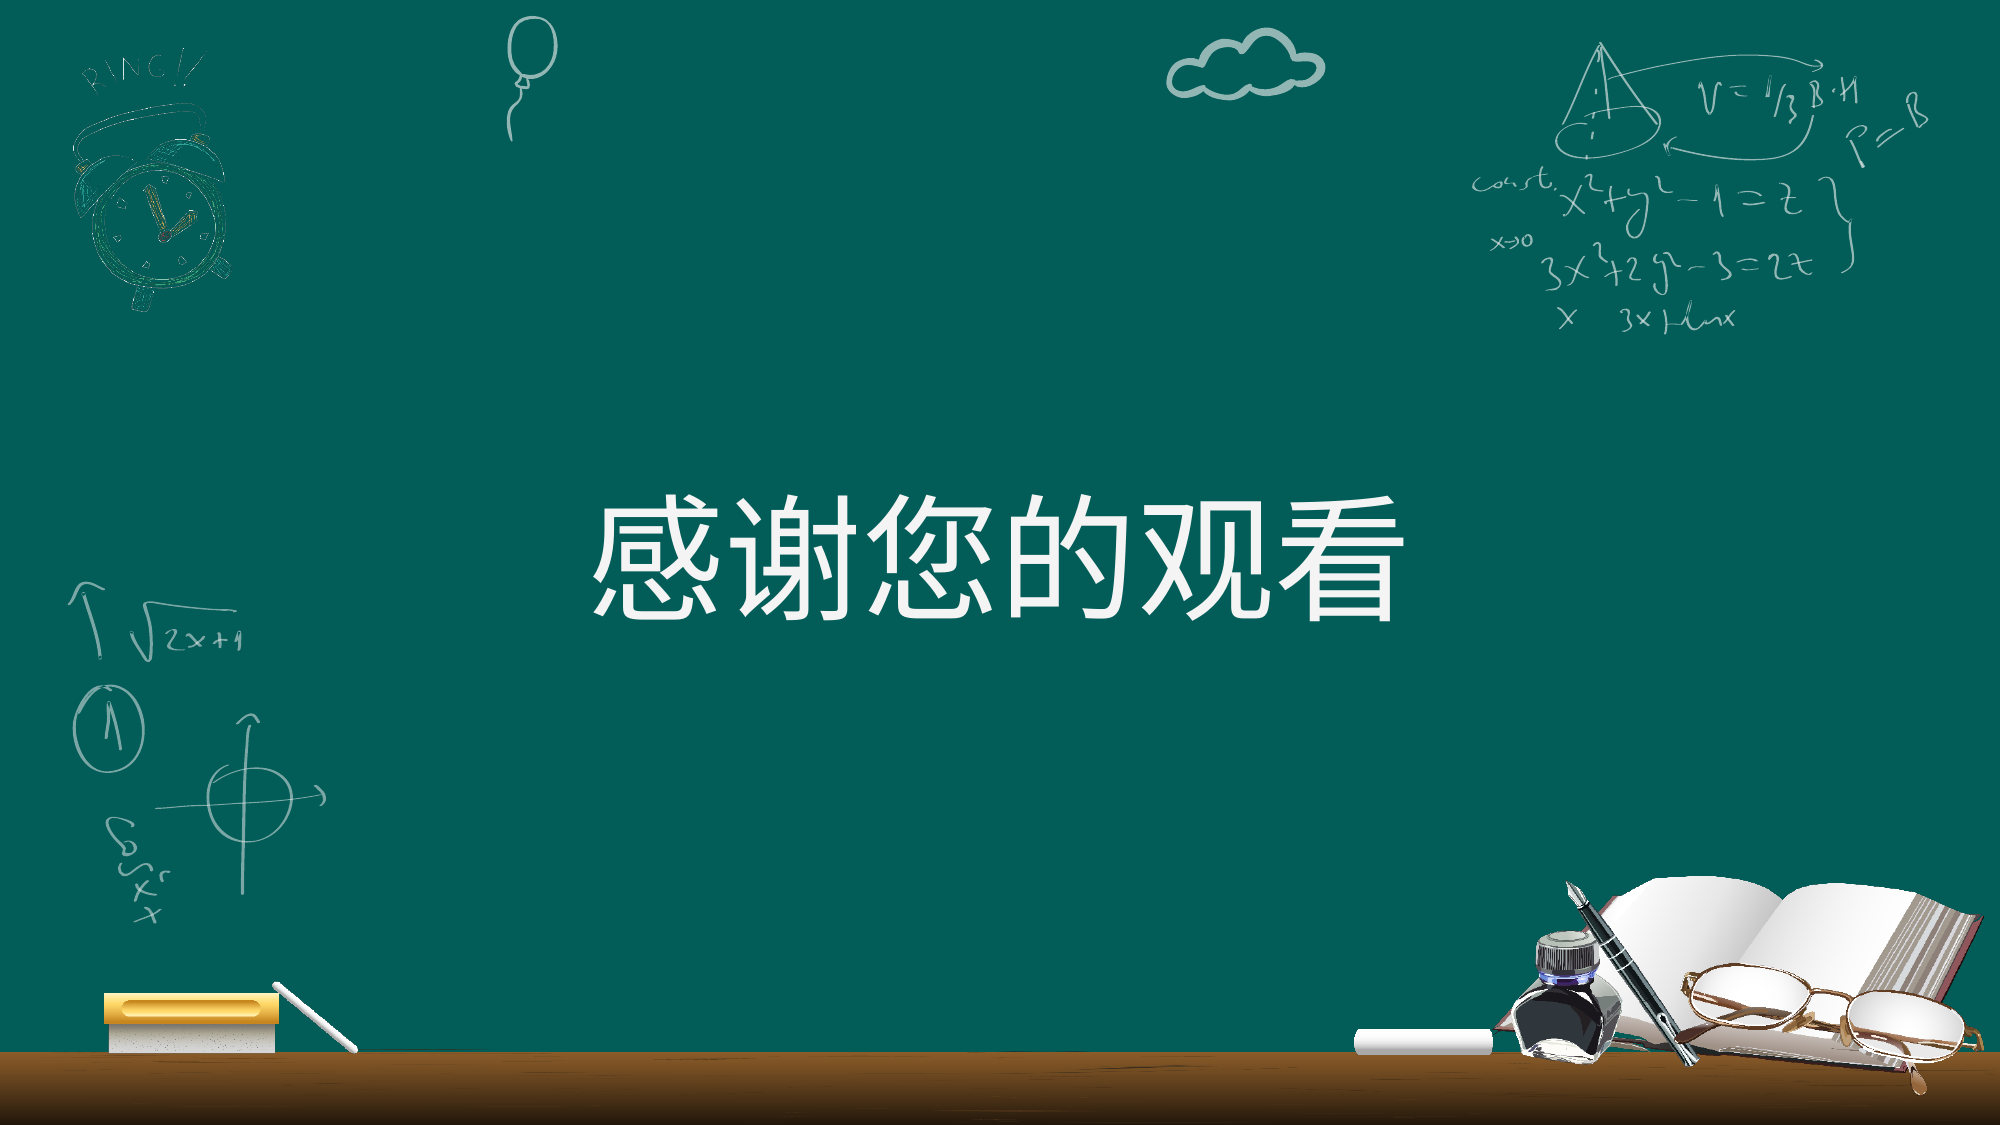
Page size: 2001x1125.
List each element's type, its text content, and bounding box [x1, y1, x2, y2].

text_box 感谢您的观看 [548, 465, 1452, 646]
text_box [1467, 41, 1934, 335]
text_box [66, 578, 327, 925]
picture [73, 48, 234, 312]
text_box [1354, 876, 1984, 1096]
text_box [1166, 27, 1326, 101]
picture [0, 938, 2000, 1125]
text_box [506, 15, 558, 142]
